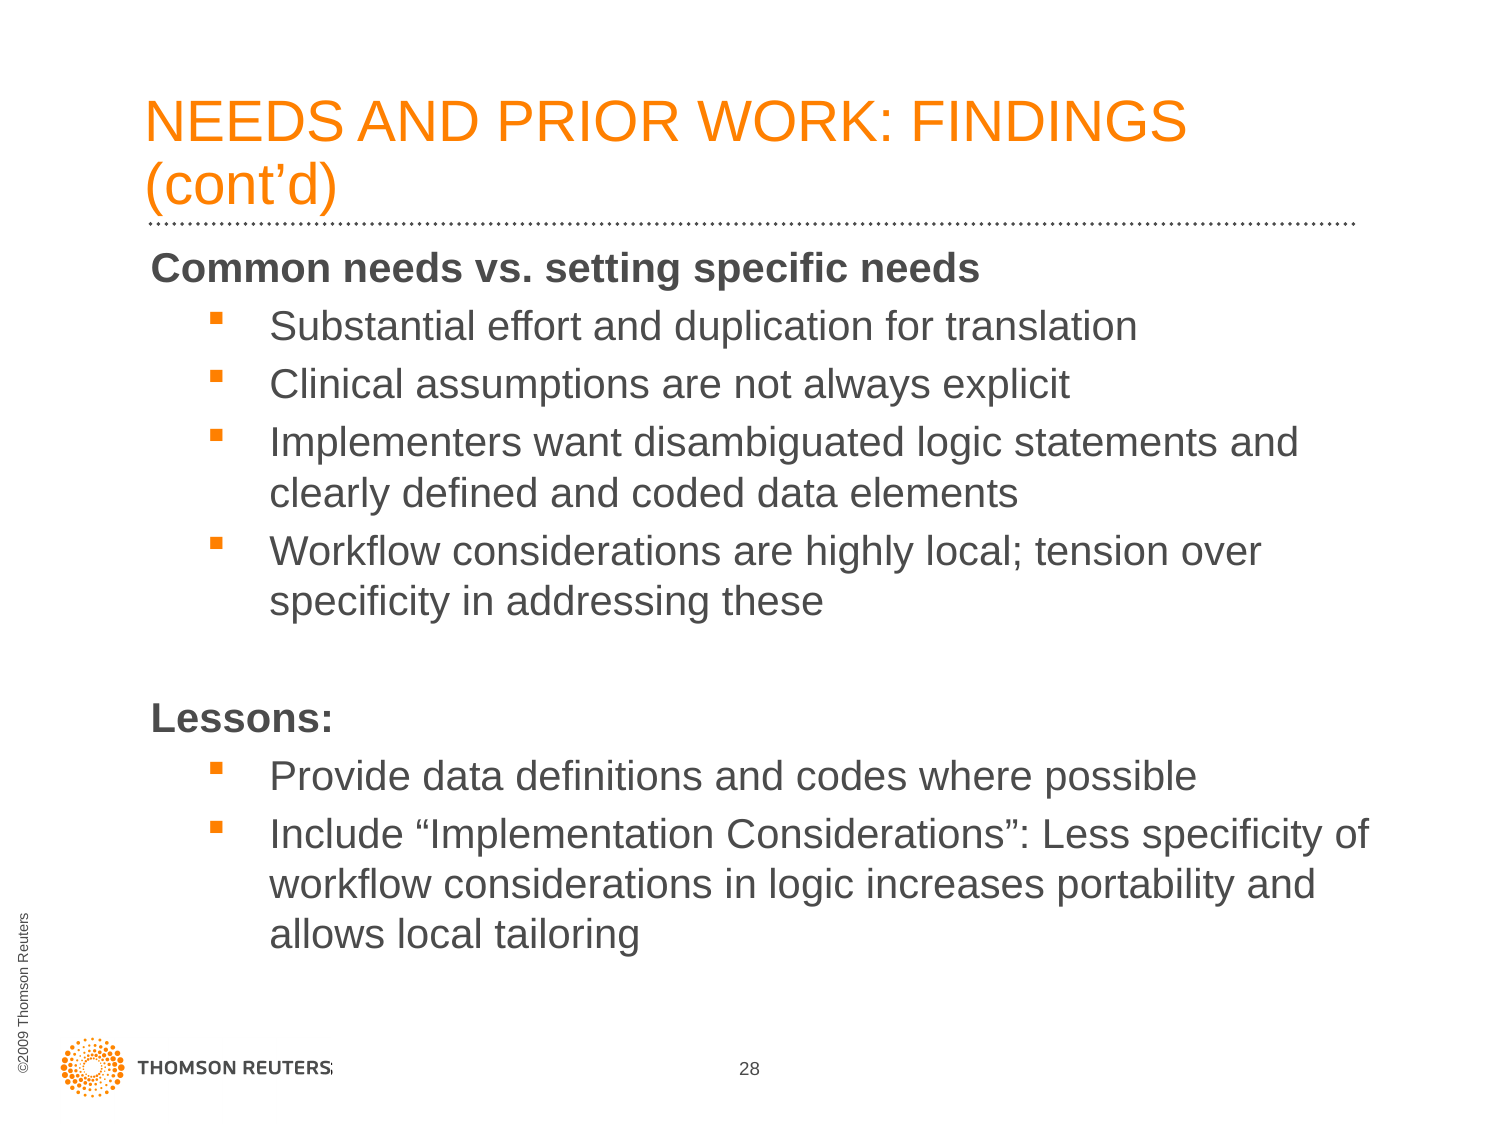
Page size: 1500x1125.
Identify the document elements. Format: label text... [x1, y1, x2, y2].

list Common needs vs. setting specific needs Substantial effort and duplication for translation Clinical assumptions are not always explicit Implementers want disambiguated logic statements and clearly defined and coded data elements Workflow considerations are highly local; tension over specificity in addressing these Lessons: Provide data definitions and codes where possible Include “Implementation Considerations”: Less specificity of workflow considerations in logic increases portability and allows local tailoring [150, 250, 1450, 1001]
title NEEDS AND PRIOR WORK: FINDINGS (cont’d) [144, 70, 1354, 218]
slide_number 28 [700, 1048, 776, 1088]
picture [60, 1037, 333, 1125]
